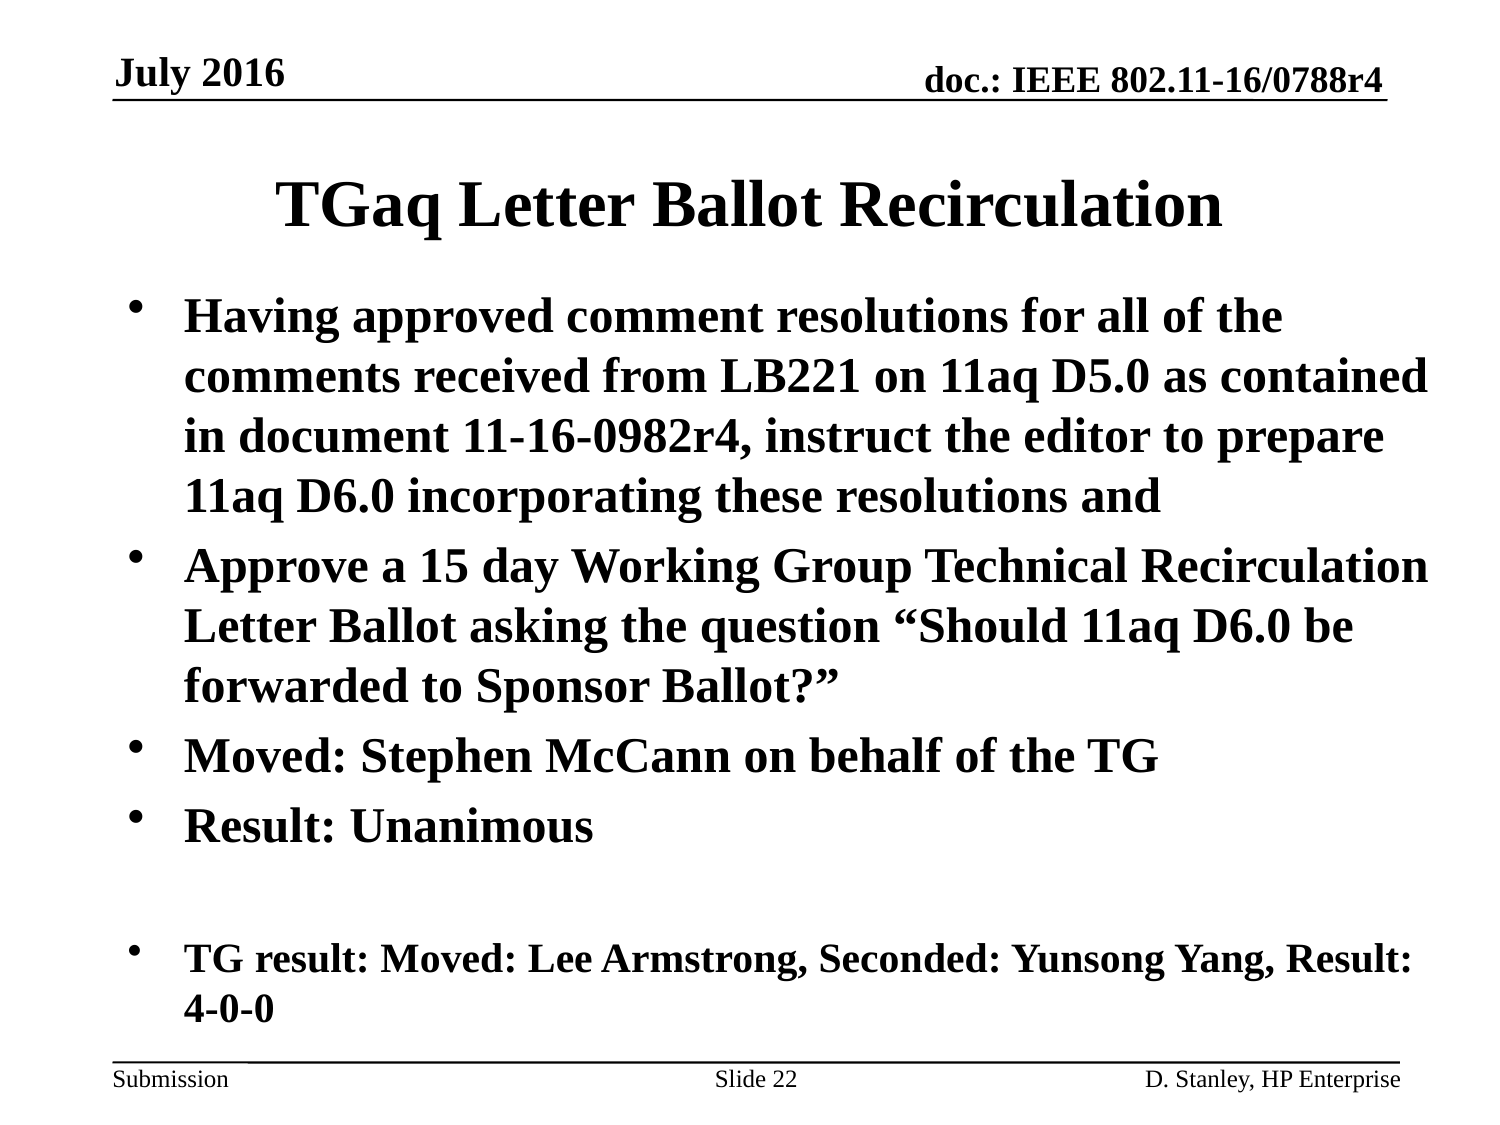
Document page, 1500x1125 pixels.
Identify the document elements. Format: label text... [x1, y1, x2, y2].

footer D. Stanley, HP Enterprise [878, 1061, 1402, 1093]
list Having approved comment resolutions for all of the comments received from LB221 on 11aq D5.0 as contained in document 11-16-0982r4, instruct the editor to prepare 11aq D6.0 incorporating these resolutions and Approve a 15 day Working Group Technical Recirculation Letter Ballot asking the question “Should 11aq D6.0 be forwarded to Sponsor Ballot?” Moved: Stephen McCann on behalf of the TG Result: Unanimous TG result: Moved: Lee Armstrong, Seconded: Yunsong Yang, Result: 4-0-0 [112, 275, 1463, 1038]
title TGaq Letter Ballot Recirculation [112, 112, 1388, 275]
slide_number Slide 22 [712, 1061, 800, 1093]
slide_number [114, 49, 423, 95]
